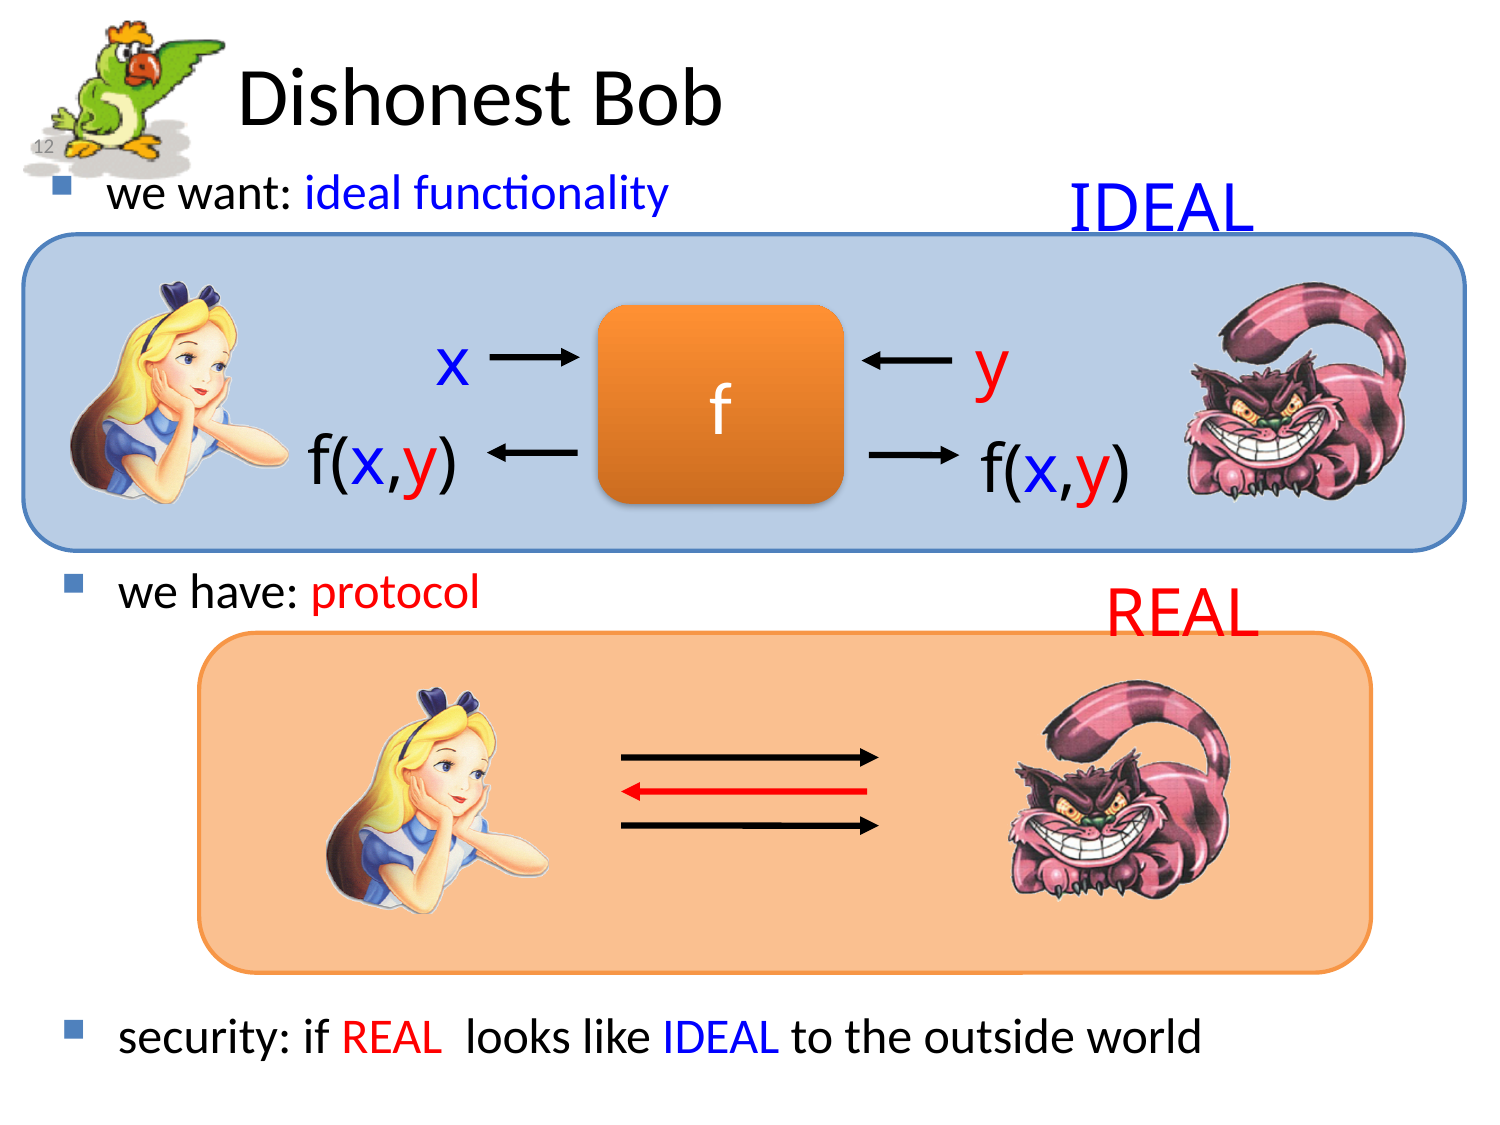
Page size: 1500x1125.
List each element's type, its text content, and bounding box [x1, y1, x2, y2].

text_box y [960, 313, 1051, 392]
text_box [861, 354, 953, 367]
text_box [621, 819, 879, 832]
picture [70, 280, 289, 505]
text_box x [421, 311, 500, 389]
picture [325, 686, 549, 915]
text_box f [597, 304, 844, 504]
text_box [621, 751, 879, 764]
text_box [500, 351, 580, 364]
text_box we want: ideal functionality [35, 152, 985, 235]
title Dishonest Bob [222, 35, 1372, 176]
text_box f(x,y) [294, 410, 528, 488]
text_box security: if REAL looks like IDEAL to the outside world [46, 996, 1454, 1102]
text_box [21, 232, 1467, 553]
text_box [621, 785, 868, 798]
text_box [197, 630, 1374, 975]
text_box REAL [1089, 562, 1313, 640]
text_box we have: protocol [46, 550, 715, 633]
picture [23, 0, 226, 200]
text_box IDEAL [1054, 156, 1278, 235]
text_box [868, 448, 960, 462]
picture [1183, 280, 1407, 503]
picture [1007, 679, 1231, 902]
text_box f(x,y) [965, 417, 1178, 496]
